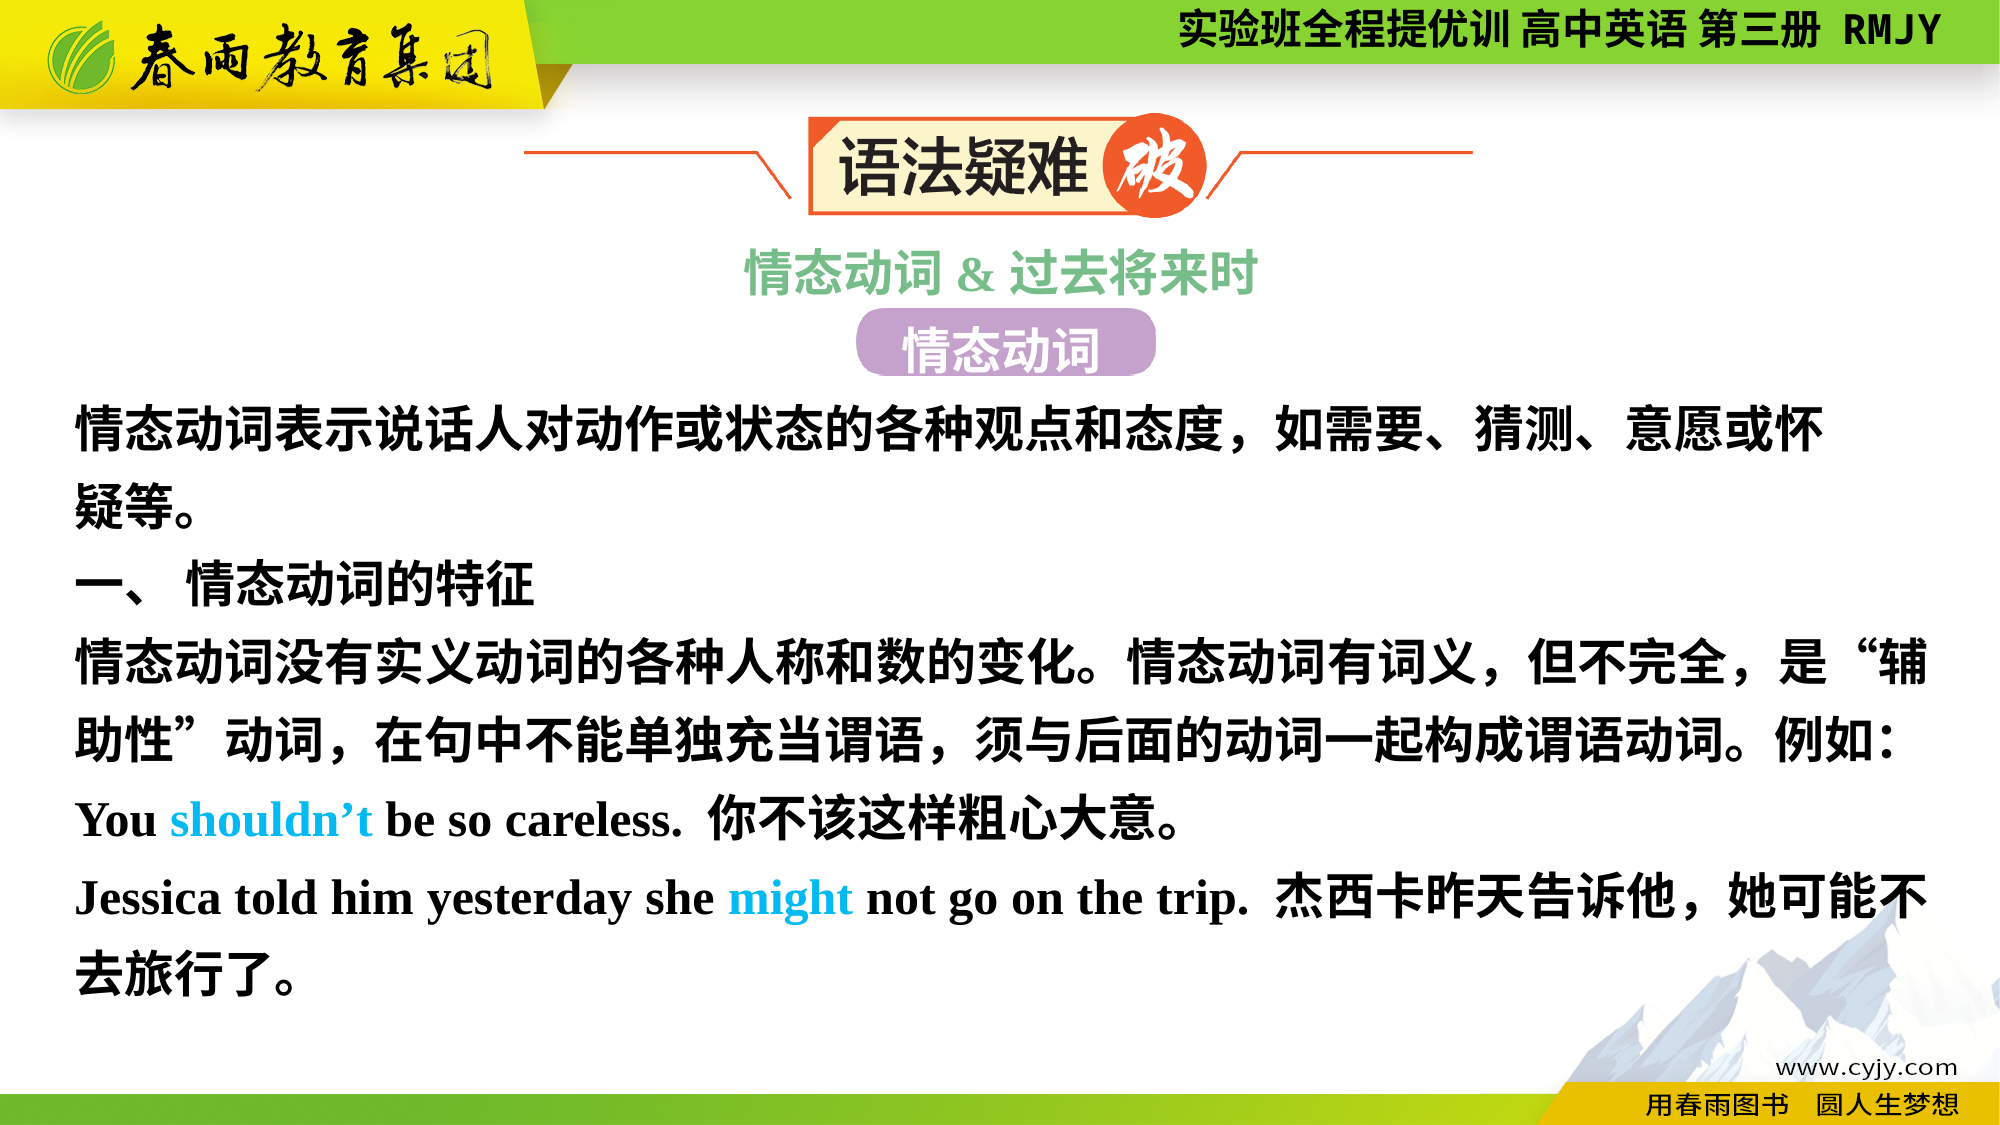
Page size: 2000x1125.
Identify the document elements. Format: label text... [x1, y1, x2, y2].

list 情态动词&过去将来时 情态动词 情态动词表示说话人对动作或状态的各种观点和态度，如需要、猜测、意愿或怀 疑等。 一、 情态动词的特征 情态动词没有实义动词的各种人称和数的变化。情态动词有词义，但不完全，是“辅助性”动词，在句中不能单独充当谓语，须与后面的动词一起构成谓语动词。例如： You shouldn’t be so careless. 你不该这样粗心大意。 Jessica told him yesterday she might not go on the trip. 杰西卡昨天告诉他，她可能不去旅行了。 [59, 215, 1944, 1089]
picture [0, 0, 2000, 1125]
